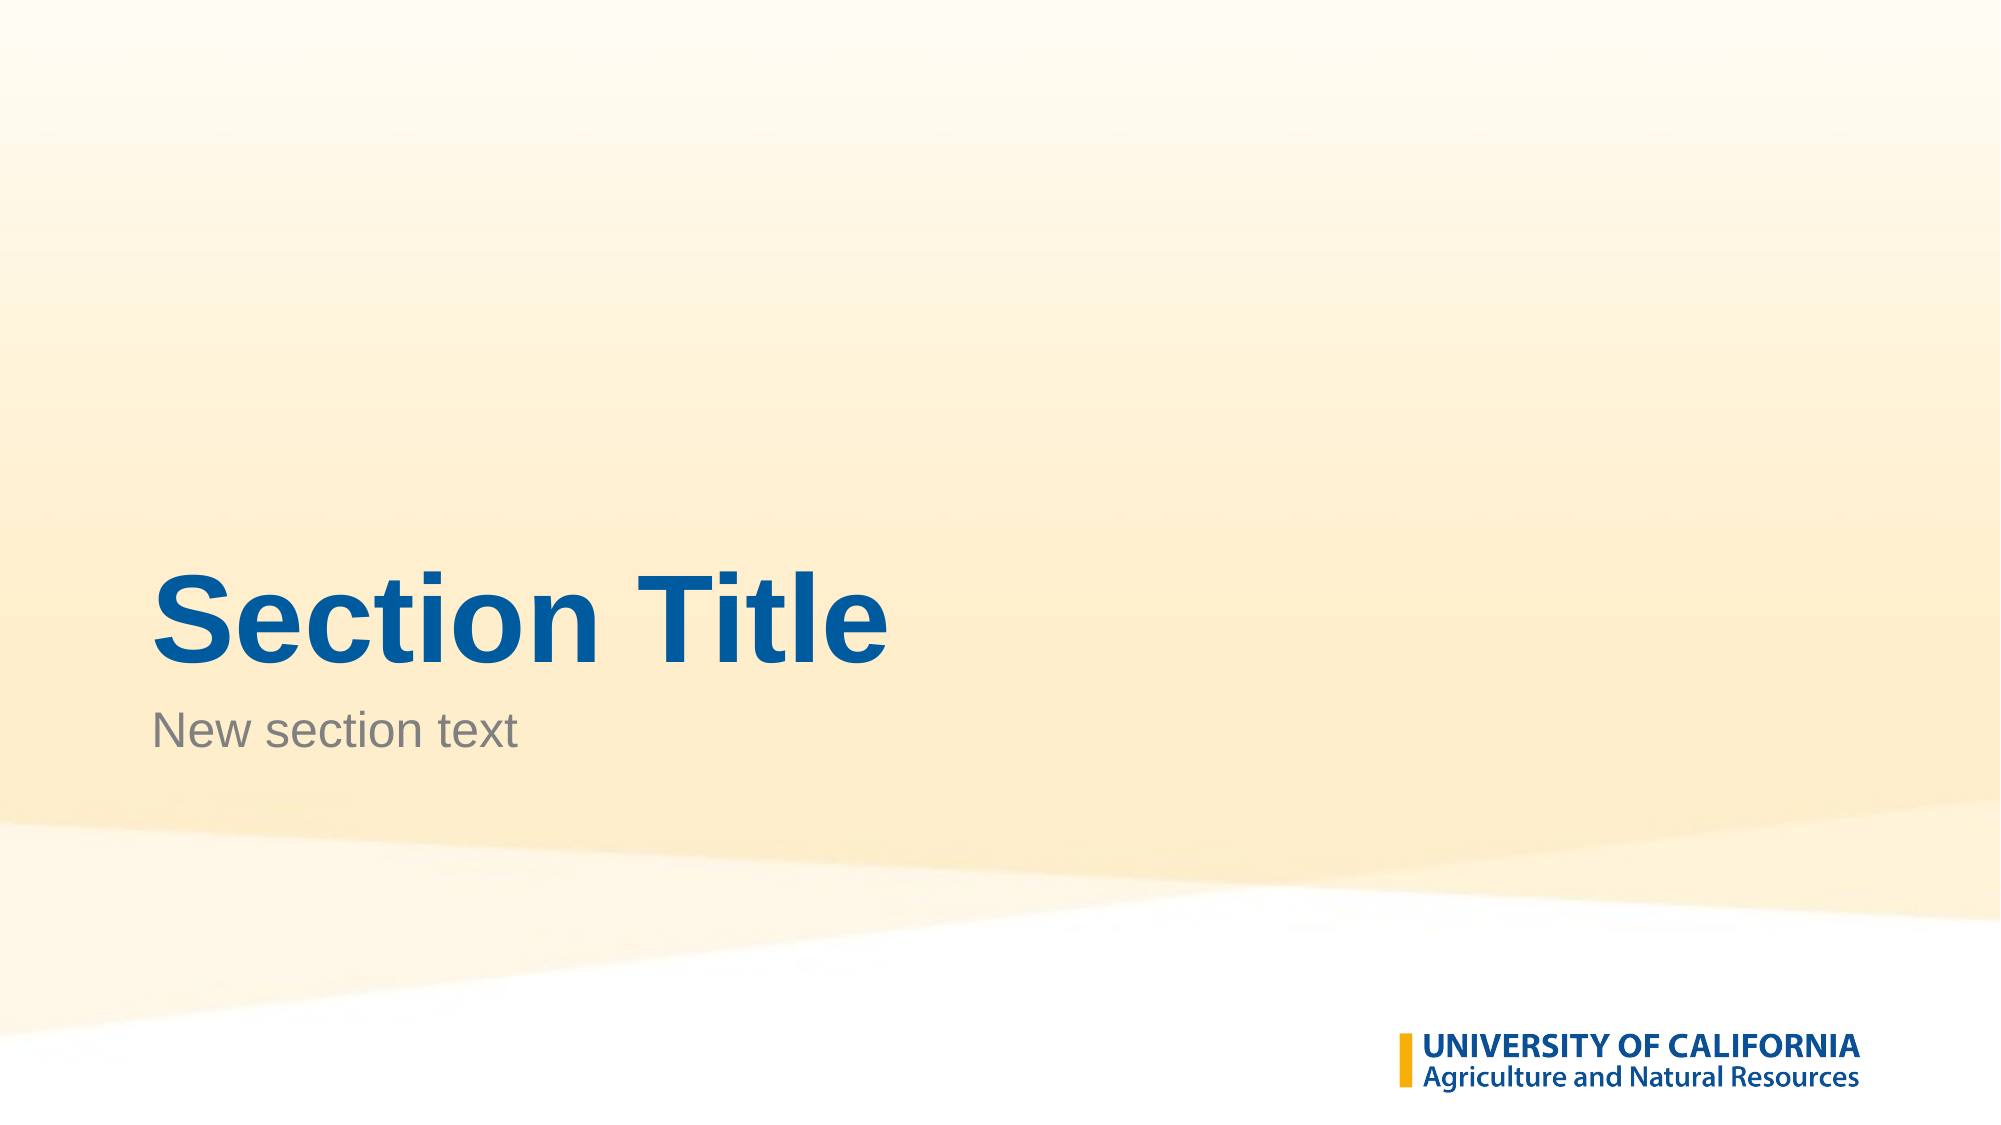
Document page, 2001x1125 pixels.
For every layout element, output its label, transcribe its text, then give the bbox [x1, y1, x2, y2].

picture [0, 0, 2001, 1125]
title Section Title [136, 229, 1862, 697]
list New section text [136, 697, 1862, 944]
